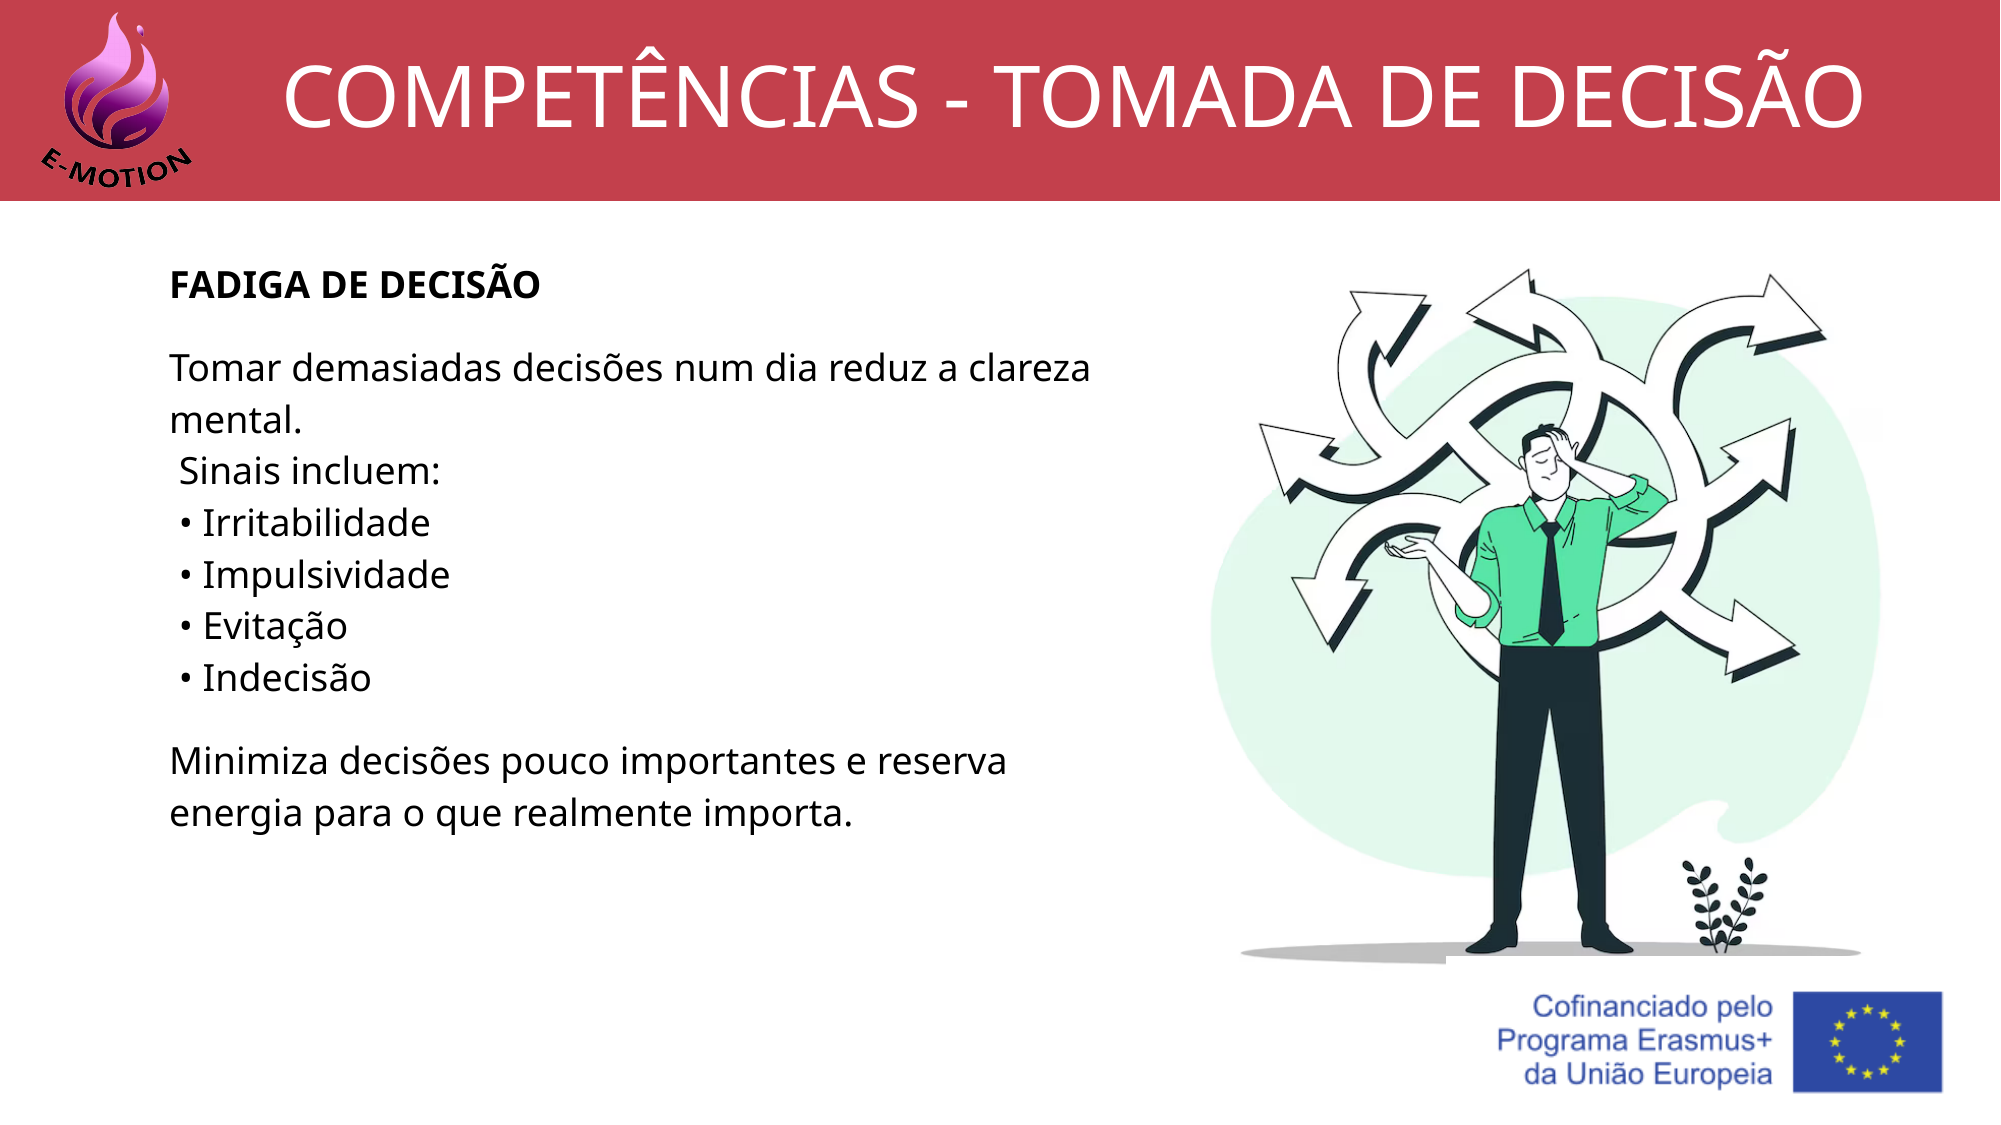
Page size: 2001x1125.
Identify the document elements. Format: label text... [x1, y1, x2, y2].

picture [1166, 246, 2000, 1125]
text_box COMPETÊNCIAS - TOMADA DE DECISÃO [257, 34, 1884, 165]
text_box FADIGA DE DECISÃO Tomar demasiadas decisões num dia reduz a clareza mental. Sinais incluem: • Irritabilidade • Impulsividade • Evitação • Indecisão Minimiza decisões pouco importantes e reserva energia para o que realmente importa. [154, 246, 1164, 918]
picture [0, 0, 253, 247]
